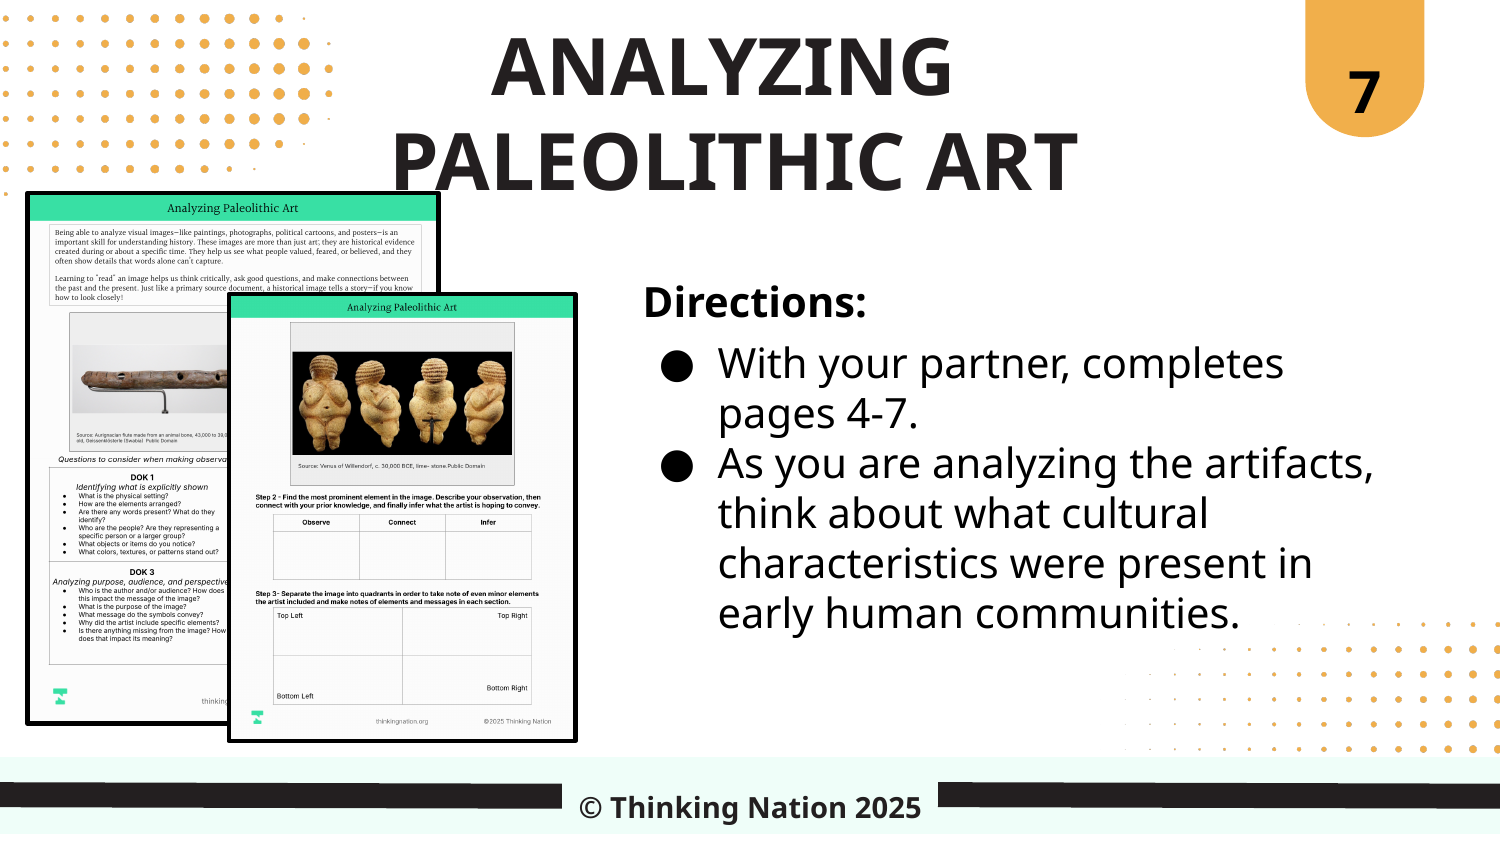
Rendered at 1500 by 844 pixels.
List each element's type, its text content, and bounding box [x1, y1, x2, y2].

picture [29, 195, 574, 739]
text_box Directions: With your partner, completes pages 4-7. As you are analyzing the artifacts, think about what cultural characteristics were present in early human communities. [634, 268, 1406, 645]
text_box [1100, 622, 1500, 755]
text_box ANALYZING PALEOLITHIC ART [130, 16, 1339, 207]
text_box [0, 0, 333, 196]
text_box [1300, 0, 1430, 138]
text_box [0, 756, 1500, 835]
